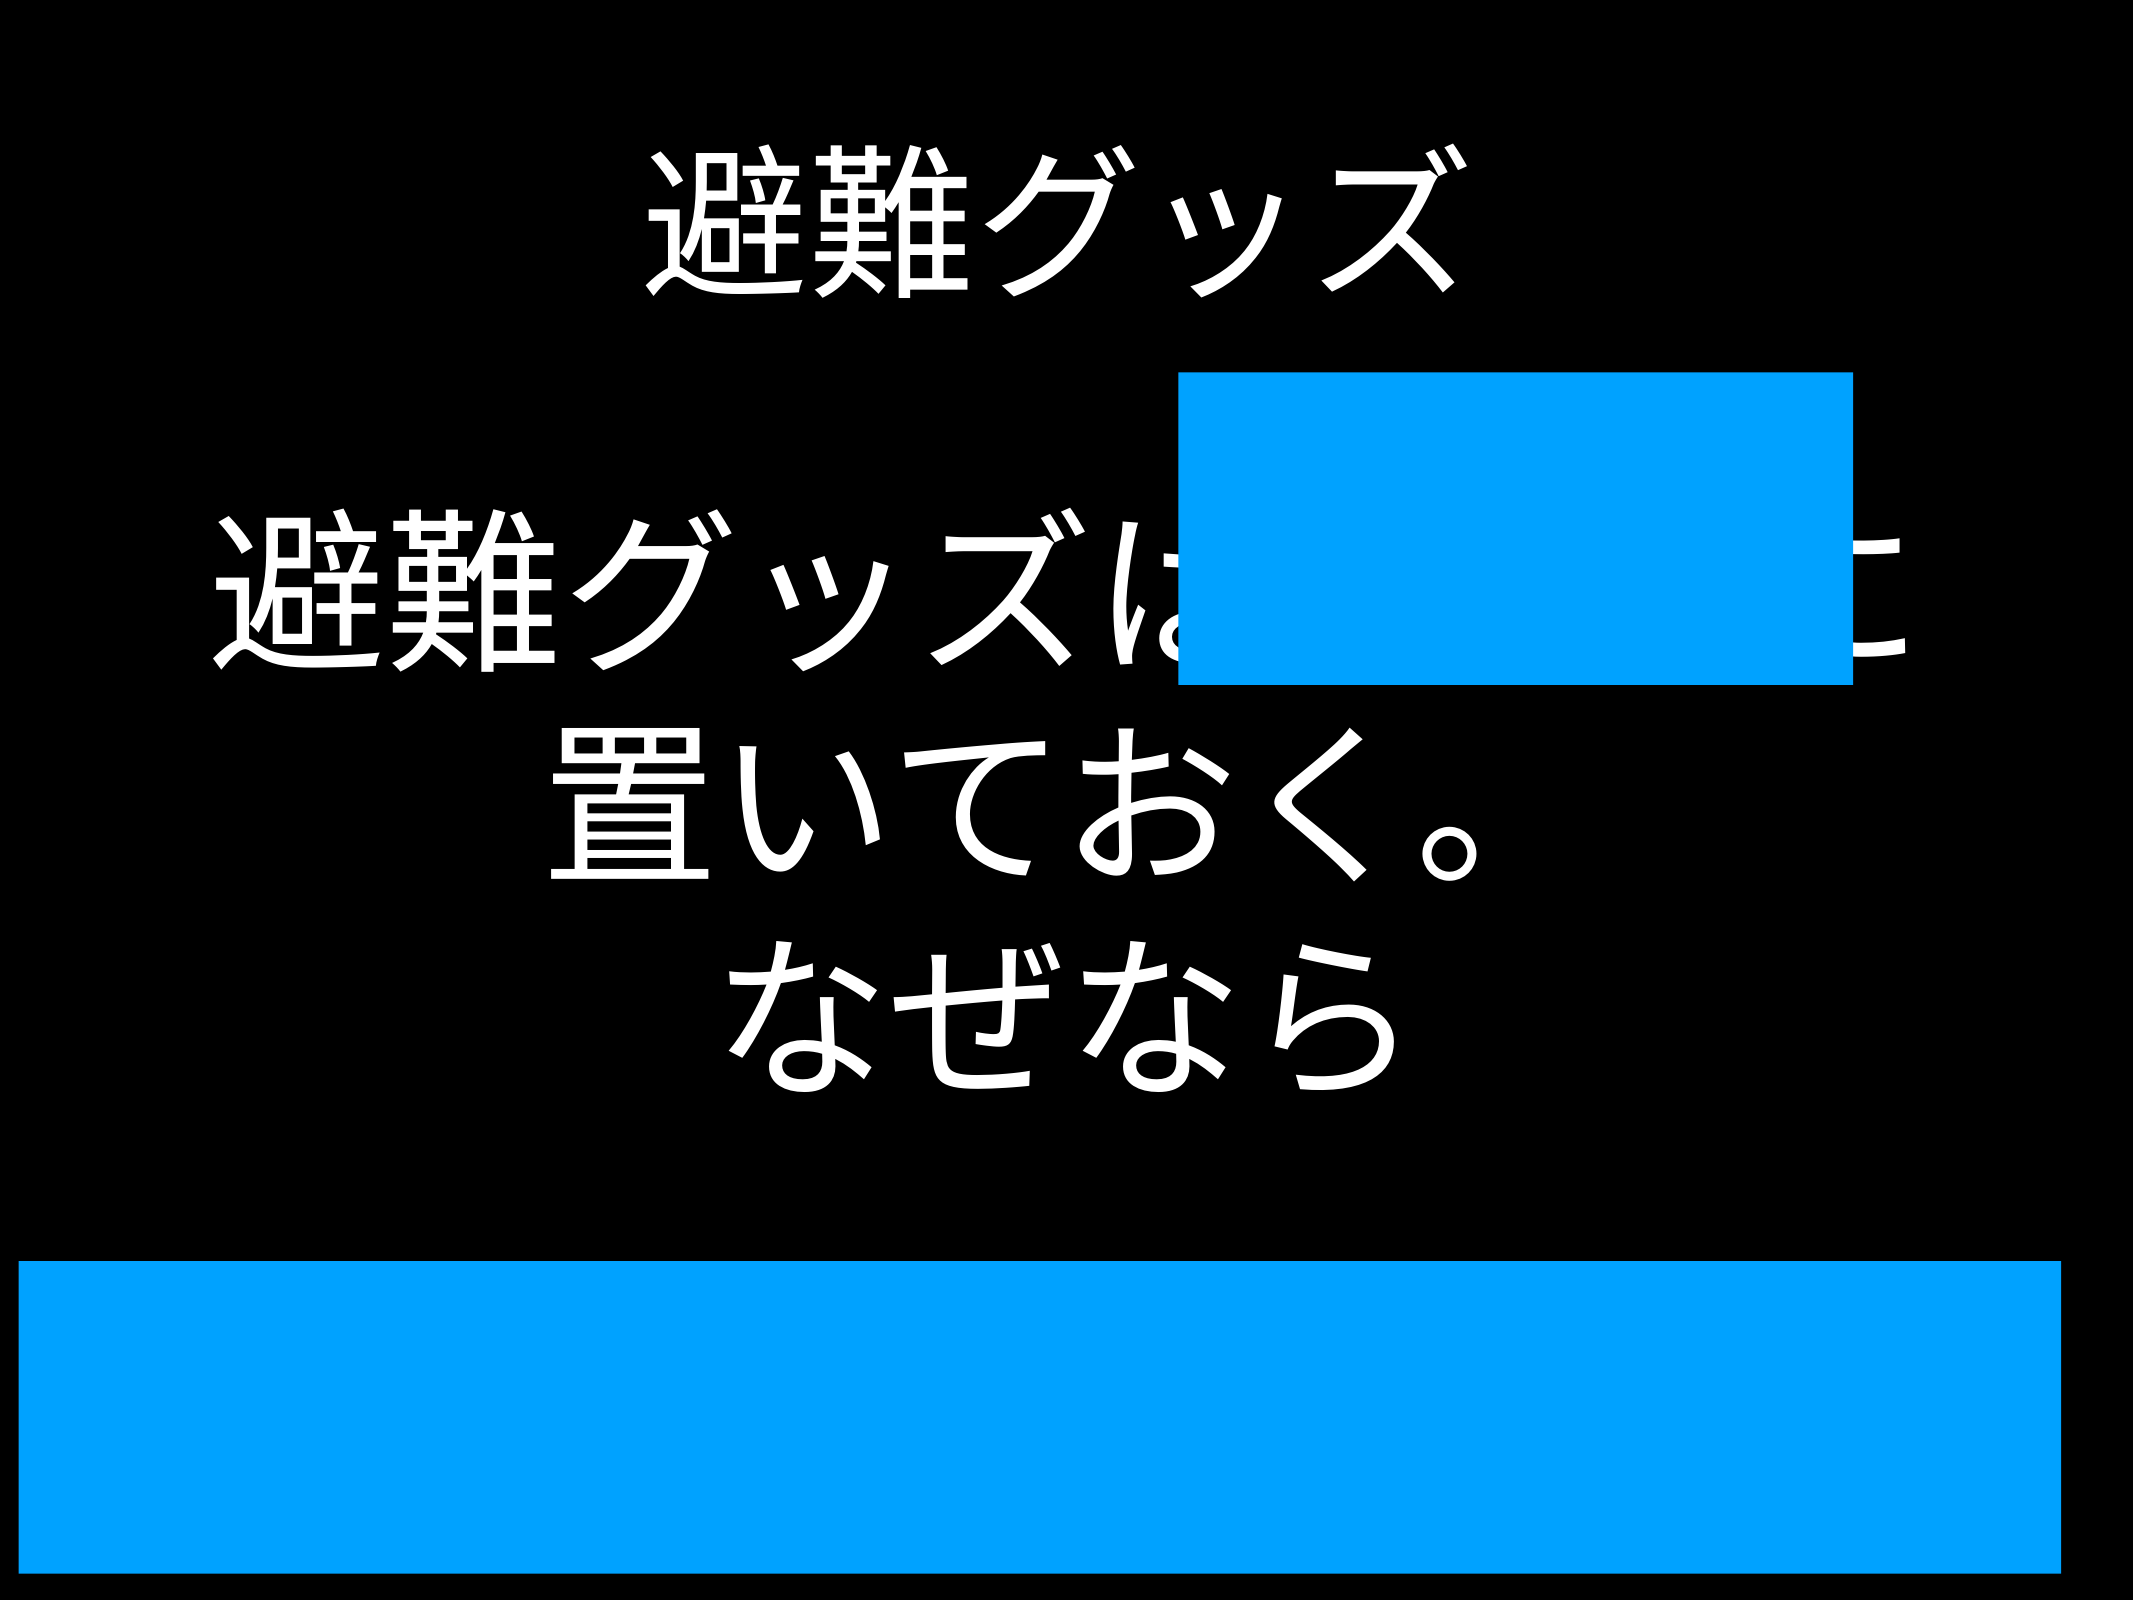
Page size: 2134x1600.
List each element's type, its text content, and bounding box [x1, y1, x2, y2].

text_box 避難グッズは に 置いておく。 なぜなら [80, 472, 2053, 1127]
title 避難グッズ [89, 41, 2028, 397]
text_box [1178, 372, 1854, 685]
text_box [18, 1261, 2062, 1574]
